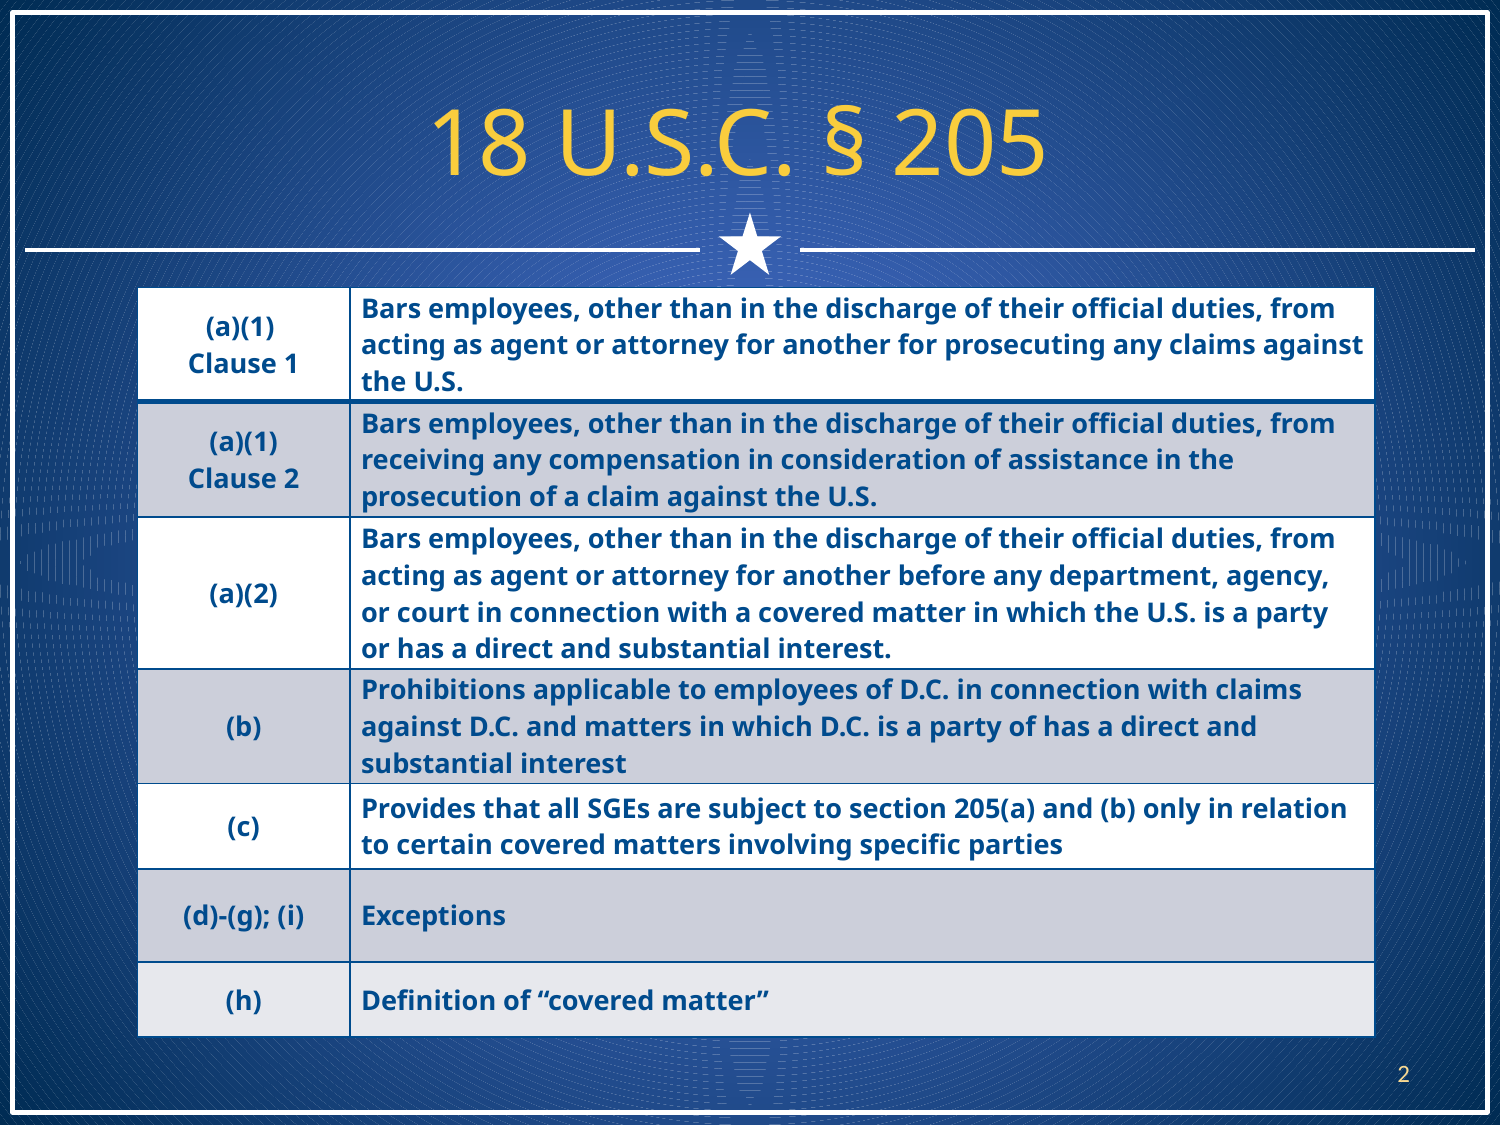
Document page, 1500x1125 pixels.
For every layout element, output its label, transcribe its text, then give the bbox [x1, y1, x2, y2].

table_cell (h) [138, 963, 349, 1036]
table_cell Bars employees, other than in the discharge of their official duties, from receiving any compensation in consideration of assistance in the prosecution of a claim against the U.S. [351, 404, 1374, 516]
table_cell (d)-(g); (i) [138, 870, 349, 961]
table_cell (a)(2) [138, 518, 349, 668]
table_cell (b) [138, 670, 349, 783]
table_header (a)(1) Clause 1 [138, 288, 349, 399]
table_cell (a)(1) Clause 2 [138, 404, 349, 516]
table_cell Bars employees, other than in the discharge of their official duties, from acting as agent or attorney for another before any department, agency, or court in connection with a covered matter in which the U.S. is a party or has a direct and substantial interest. [351, 518, 1374, 668]
slide_number 2 [1074, 1042, 1425, 1103]
table_cell (c) [138, 784, 349, 868]
table_cell Prohibitions applicable to employees of D.C. in connection with claims against D.C. and matters in which D.C. is a party of has a direct and substantial interest [351, 670, 1374, 783]
table_header Bars employees, other than in the discharge of their official duties, from acting as agent or attorney for another for prosecuting any claims against the U.S. [351, 288, 1374, 399]
title 18 U.S.C. § 205 [75, 45, 1425, 233]
table_cell Definition of “covered matter” [351, 963, 1374, 1036]
table_cell Provides that all SGEs are subject to section 205(a) and (b) only in relation to certain covered matters involving specific parties [351, 784, 1374, 868]
table_cell Exceptions [351, 870, 1374, 961]
